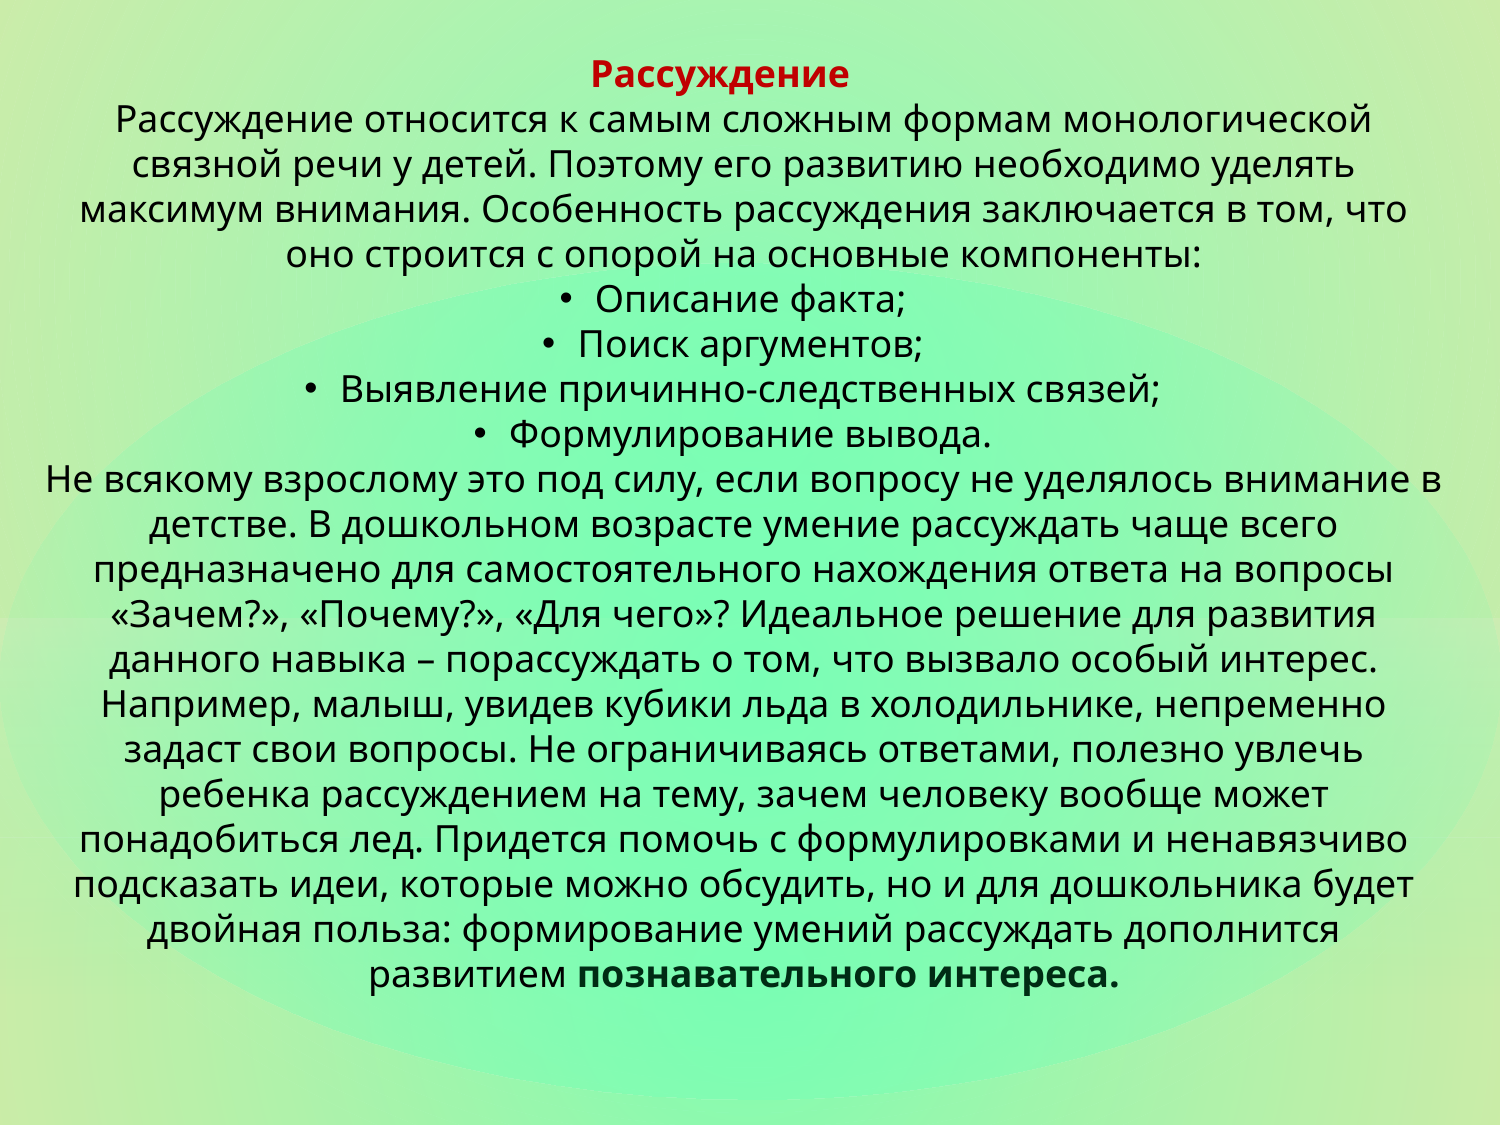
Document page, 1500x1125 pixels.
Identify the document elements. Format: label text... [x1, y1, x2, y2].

text_box Рассуждение Рассуждение относится к самым сложным формам монологической связной речи у детей. Поэтому его развитию необходимо уделять максимум внимания. Особенность рассуждения заключается в том, что оно строится с опорой на основные компоненты: Описание факта; Поиск аргументов; Выявление причинно-следственных связей; Формулирование вывода. Не всякому взрослому это под силу, если вопросу не уделялось внимание в детстве. В дошкольном возрасте умение рассуждать чаще всего предназначено для самостоятельного нахождения ответа на вопросы «Зачем?», «Почему?», «Для чего»? Идеальное решение для развития данного навыка – порассуждать о том, что вызвало особый интерес. Например, малыш, увидев кубики льда в холодильнике, непременно задаст свои вопросы. Не ограничиваясь ответами, полезно увлечь ребенка рассуждением на тему, зачем человеку вообще может понадобиться лед. Придется помочь с формулировками и ненавязчиво подсказать идеи, которые можно обсудить, но и для дошкольника будет двойная польза: формирование умений рассуждать дополнится развитием познавательного интереса. [29, 42, 1459, 1003]
